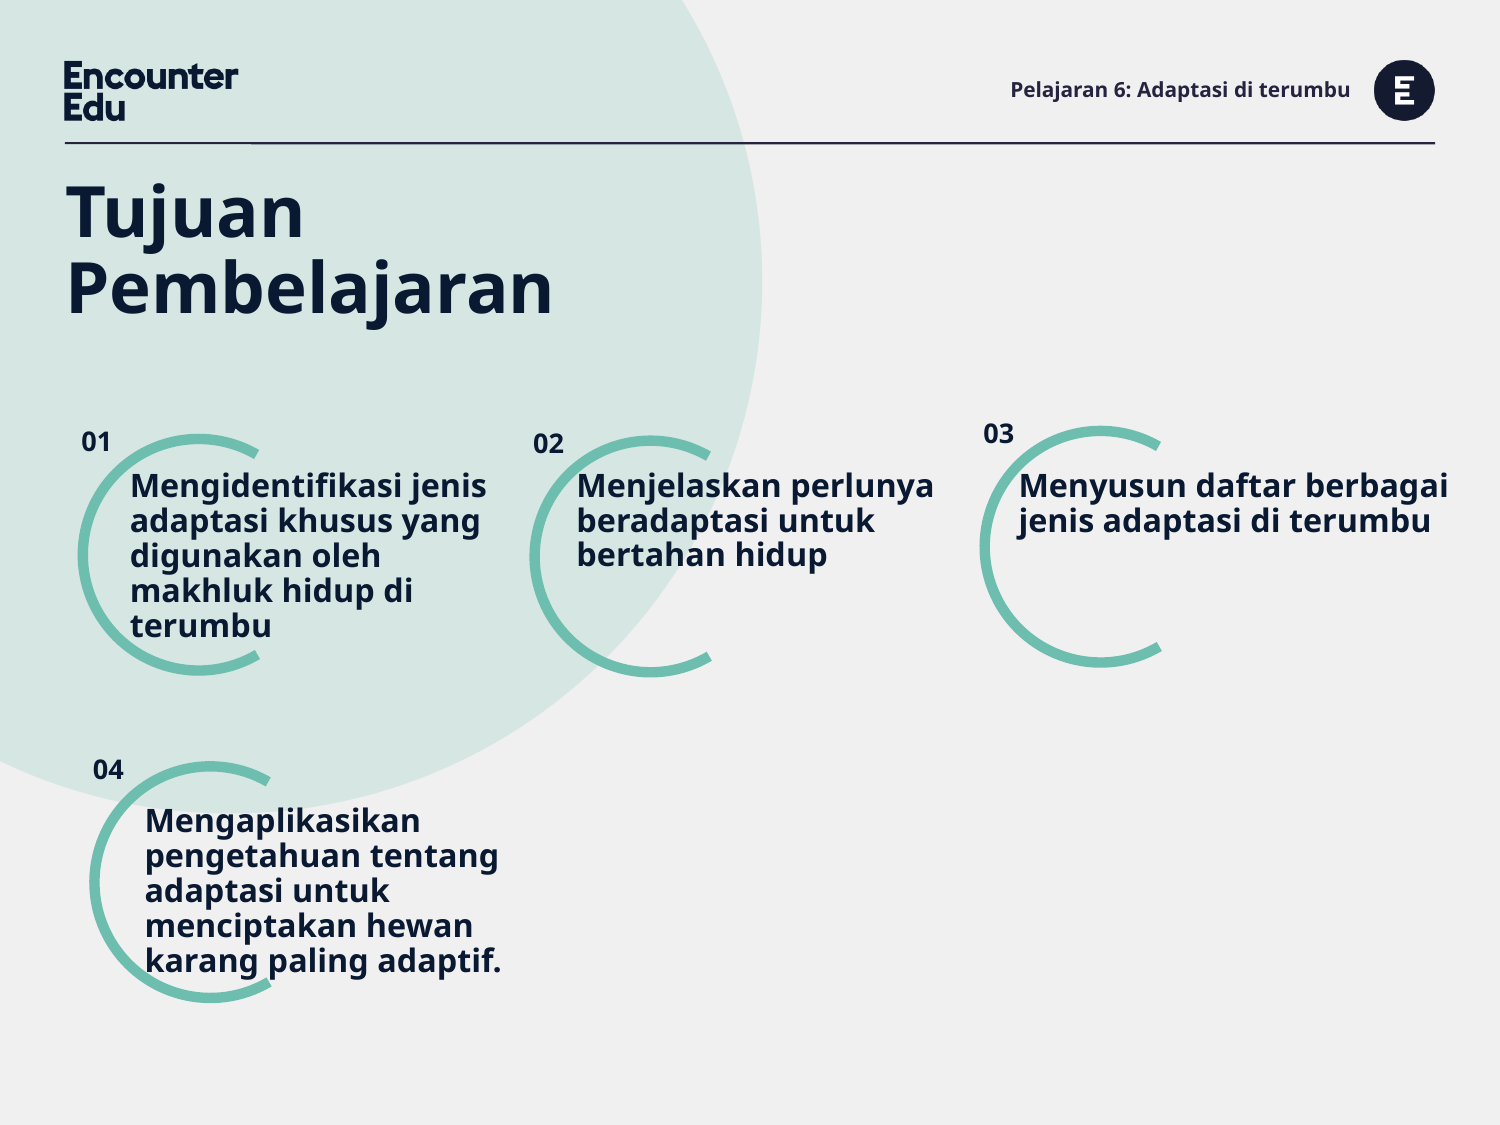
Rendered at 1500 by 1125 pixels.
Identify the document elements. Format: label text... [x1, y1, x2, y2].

picture [1372, 58, 1436, 122]
picture [60, 59, 243, 122]
list Mengidentifikasi jenis adaptasi khusus yang digunakan oleh makhluk hidup di terumbu [121, 462, 529, 636]
list Menyusun daftar berbagai jenis adaptasi di terumbu [1010, 462, 1494, 636]
title Pelajaran 6: Adaptasi di terumbu [749, 67, 1359, 114]
list Menjelaskan perlunya beradaptasi untuk bertahan hidup [568, 461, 976, 636]
list Mengaplikasikan pengetahuan tentang adaptasi untuk menciptakan hewan karang paling adaptif. [136, 796, 544, 971]
list Tujuan Pembelajaran [56, 167, 654, 229]
